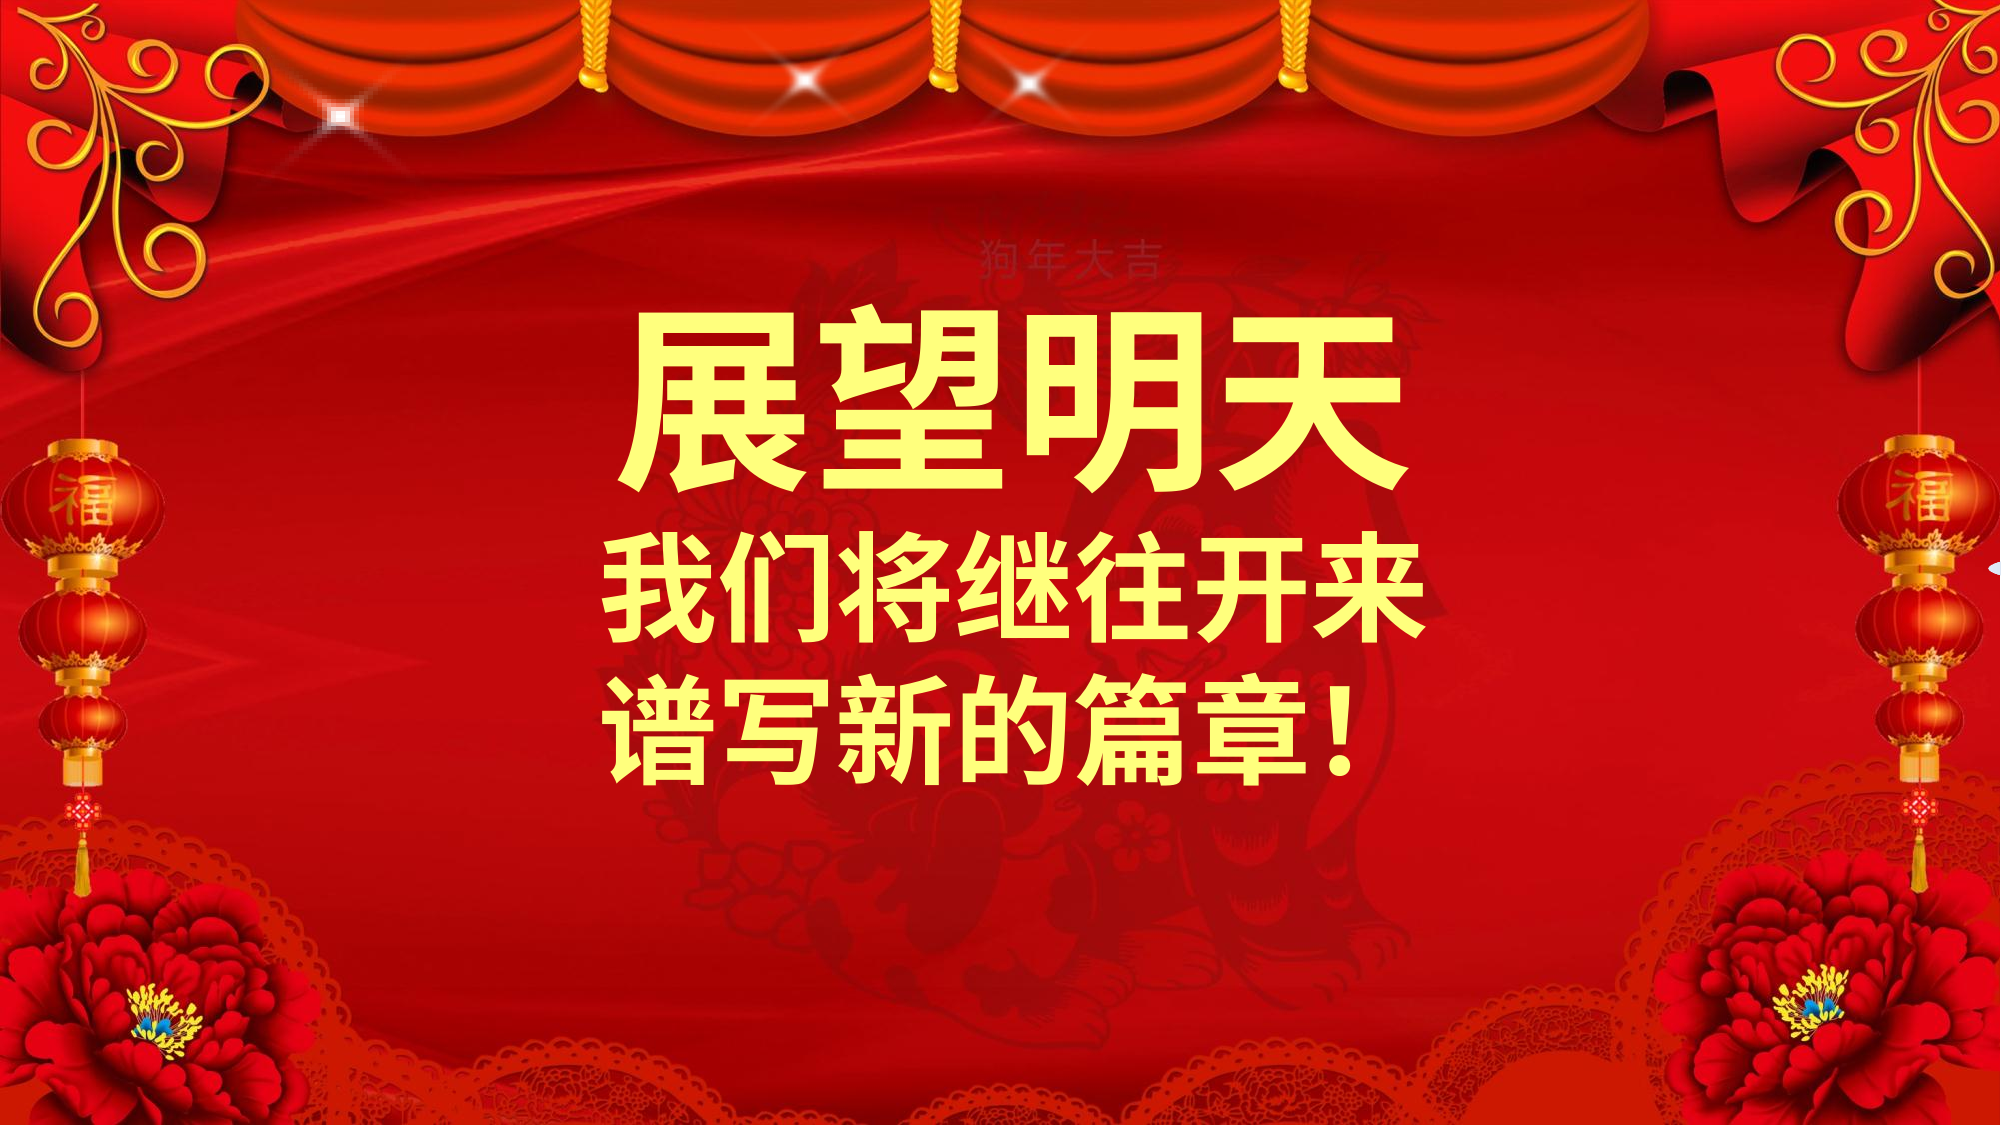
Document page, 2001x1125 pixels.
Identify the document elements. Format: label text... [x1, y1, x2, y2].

text_box 展望明天 我们将继往开来 谱写新的篇章！ [220, 265, 1808, 808]
text_box [1988, 561, 2000, 576]
picture [0, 0, 2000, 1125]
